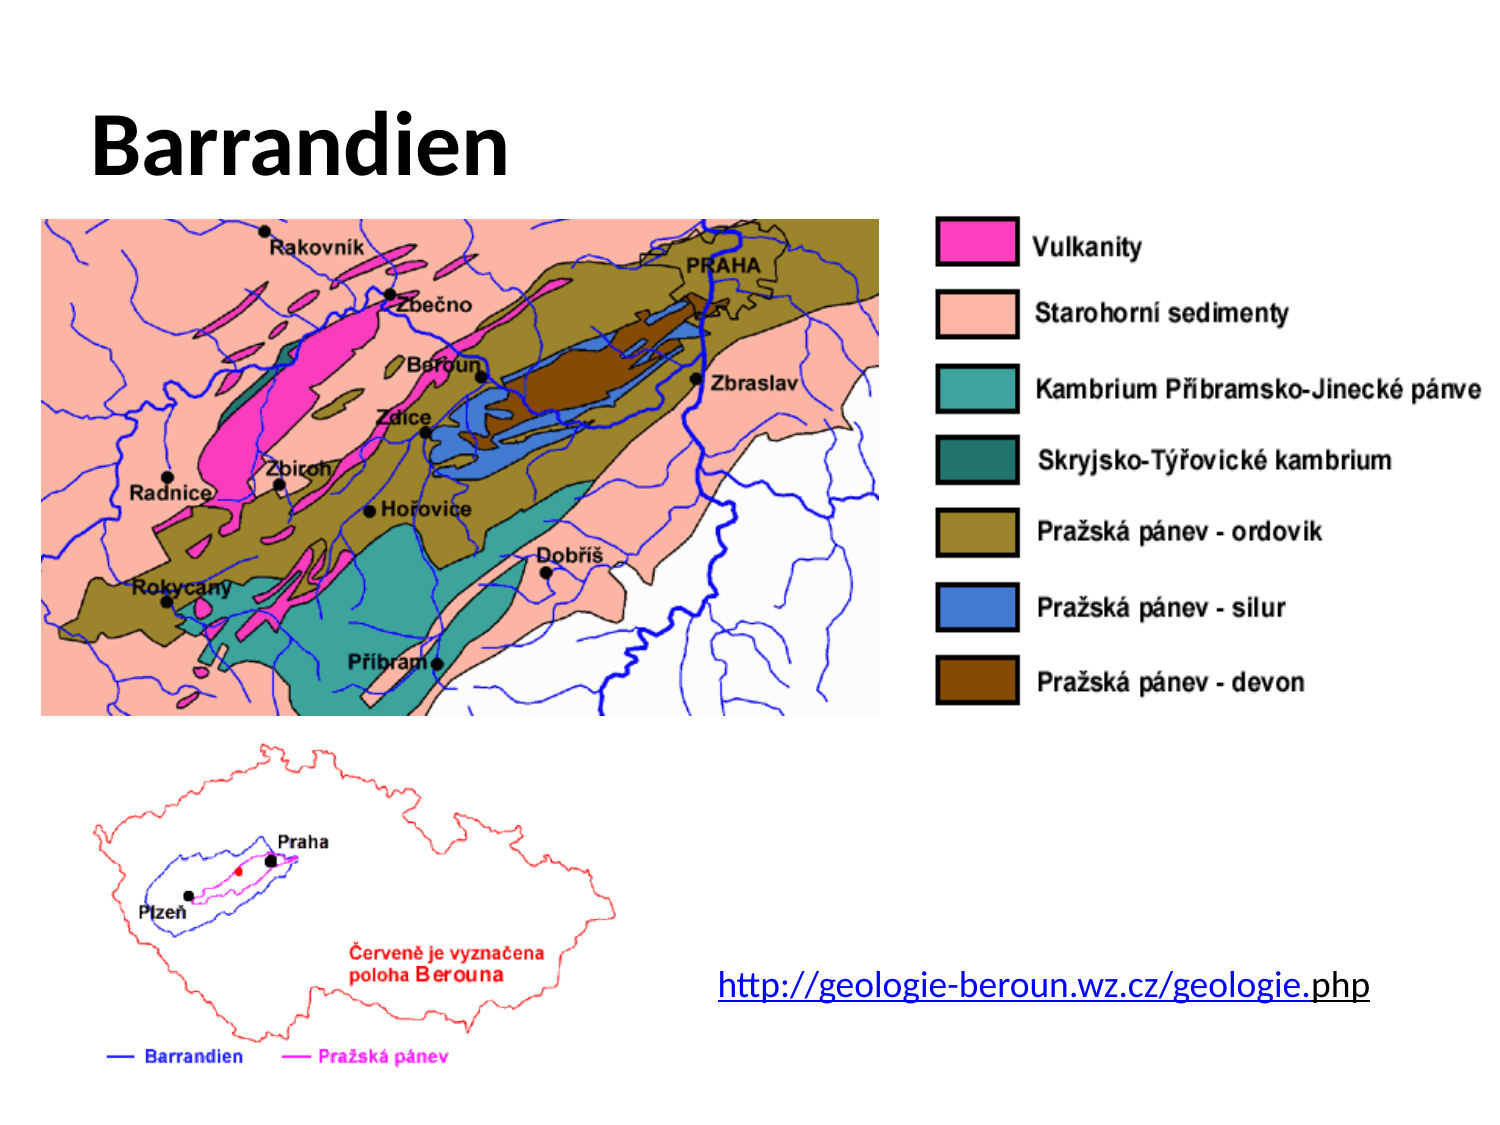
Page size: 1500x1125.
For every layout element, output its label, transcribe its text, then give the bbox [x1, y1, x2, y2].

picture [927, 207, 1500, 717]
picture [88, 739, 623, 1071]
text_box http://geologie-beroun.wz.cz/geologie.php [702, 952, 1459, 1012]
picture [41, 219, 879, 717]
title Barrandien [75, 45, 1425, 233]
